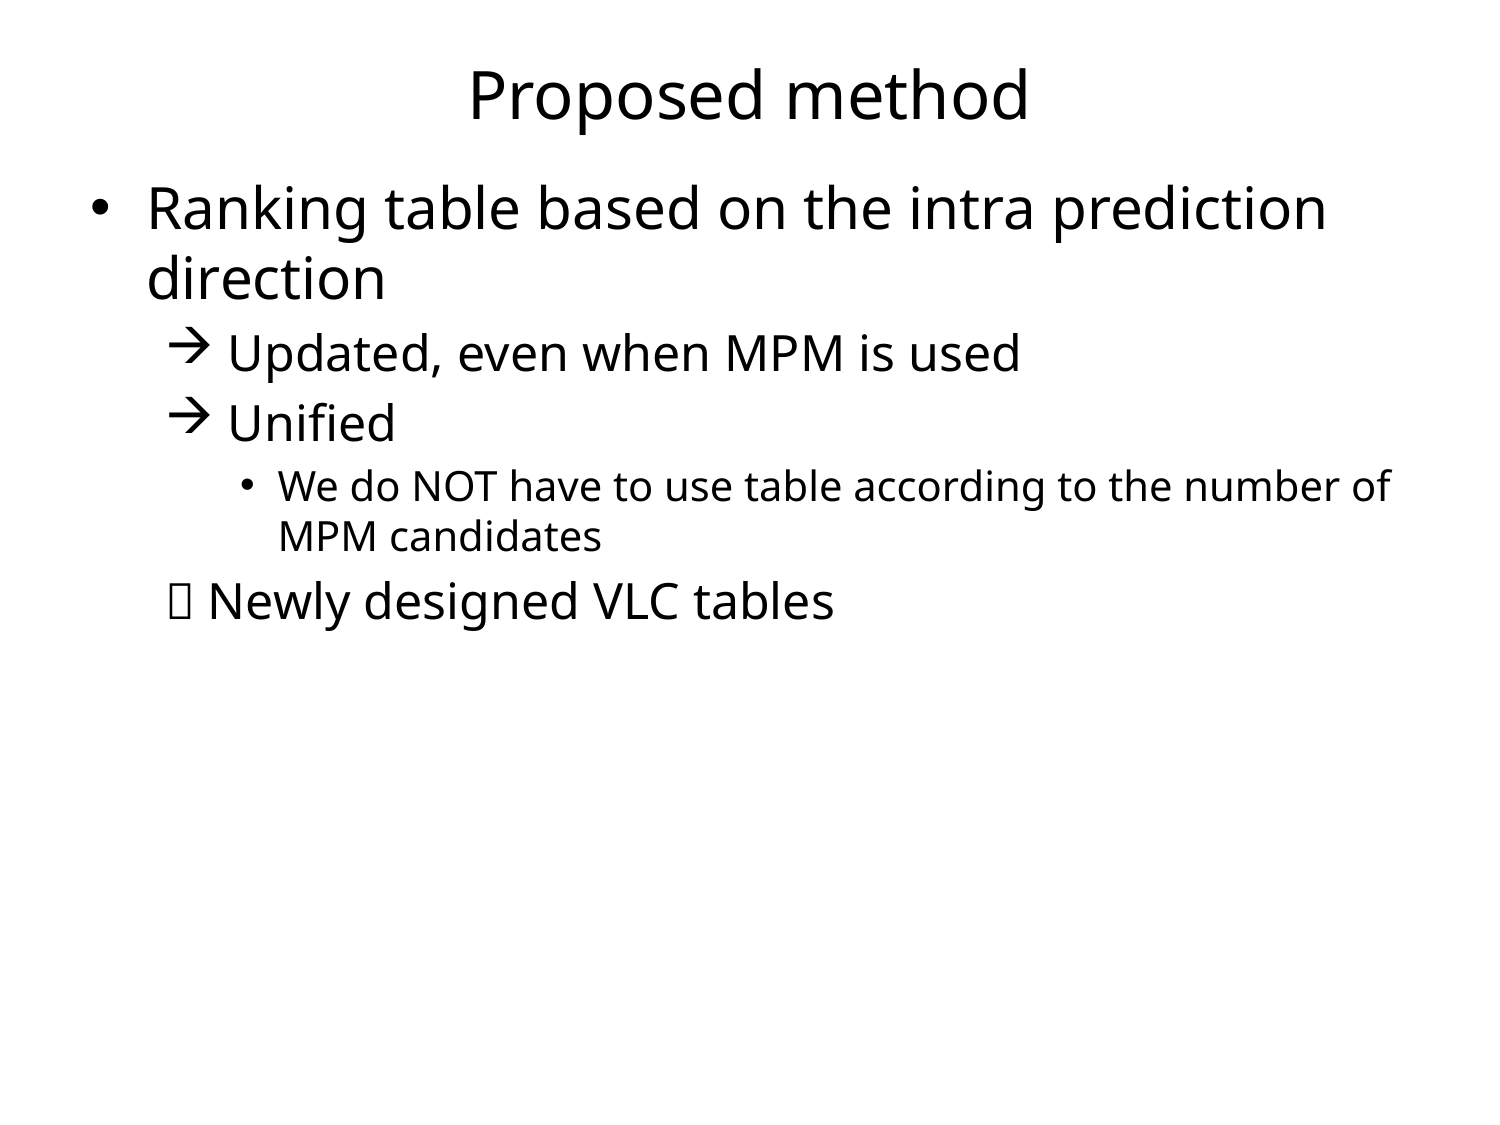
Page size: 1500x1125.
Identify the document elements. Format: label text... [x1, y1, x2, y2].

title Proposed method [75, 45, 1425, 141]
list Ranking table based on the intra prediction direction Updated, even when MPM is used Unified We do NOT have to use table according to the number of MPM candidates  Newly designed VLC tables [75, 164, 1425, 1005]
